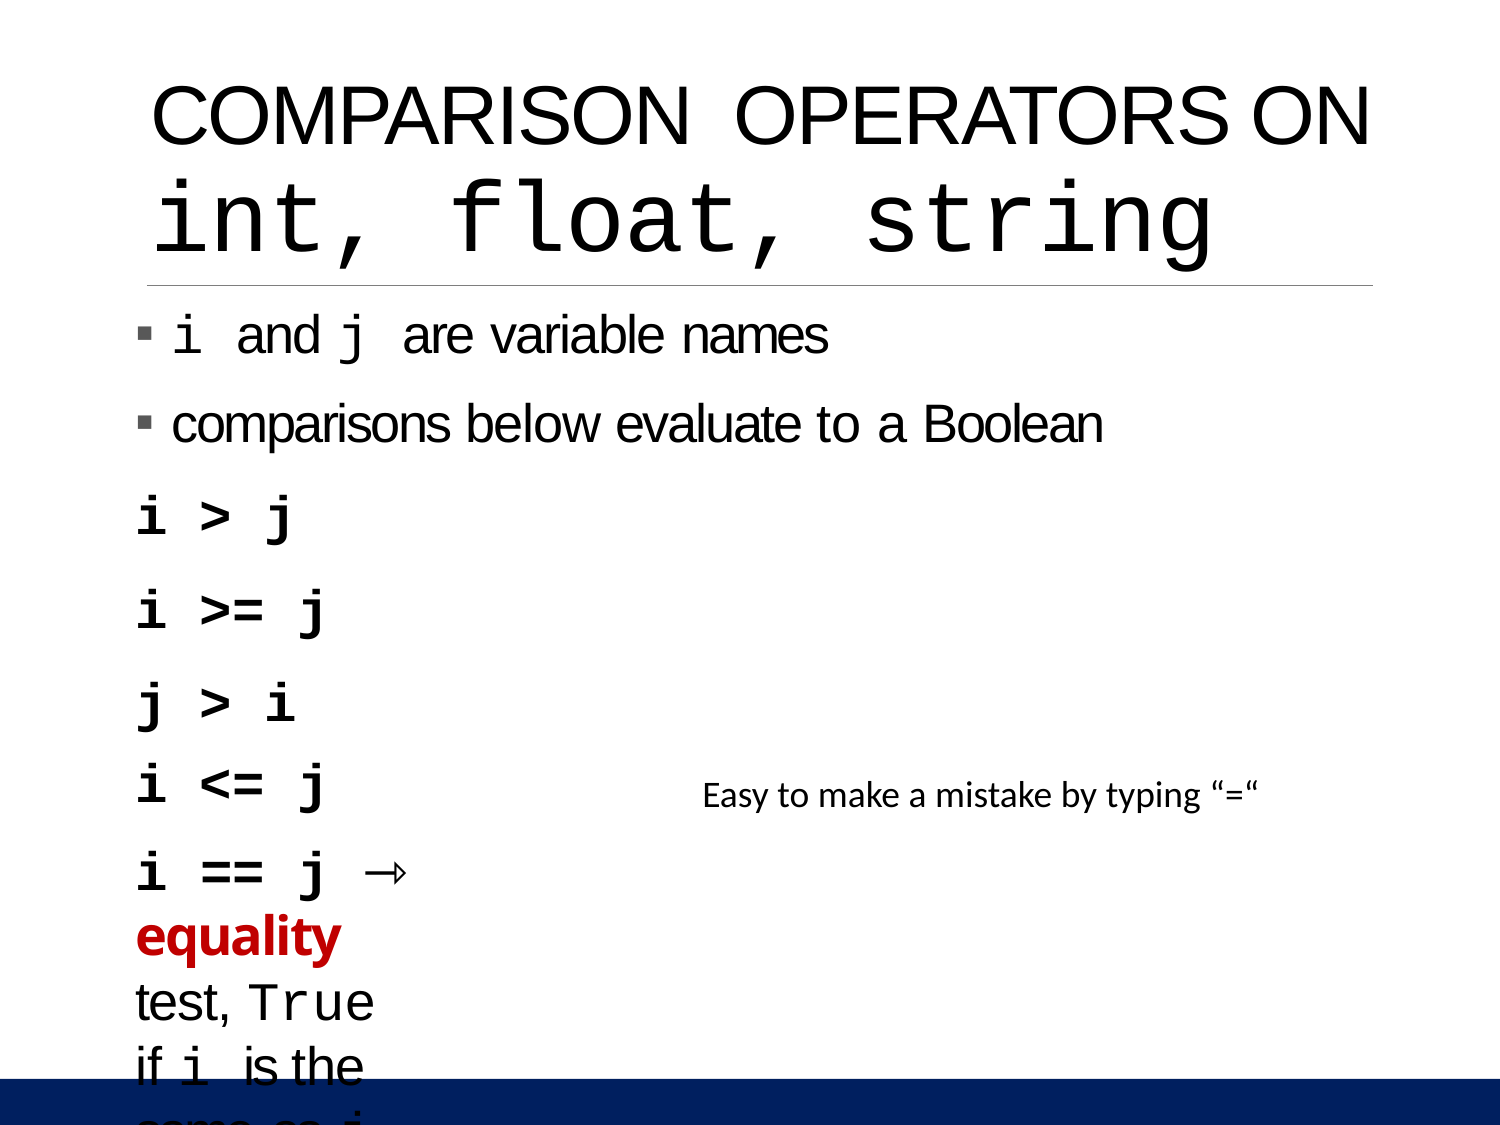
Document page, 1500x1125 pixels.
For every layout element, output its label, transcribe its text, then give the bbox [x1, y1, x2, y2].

text_box i and j are variable names comparisons below evaluate to a Boolean i > j i >= j j > i i <= j i == j ⇾ equality test, True if i is the same as j i != j ⇾ inequality test, True if i not the same as j [132, 274, 1475, 1125]
title COMPARISON OPERATORS ON int, float, string [147, 47, 1425, 272]
text_box Easy to make a mistake by typing “=“ [687, 762, 1324, 823]
